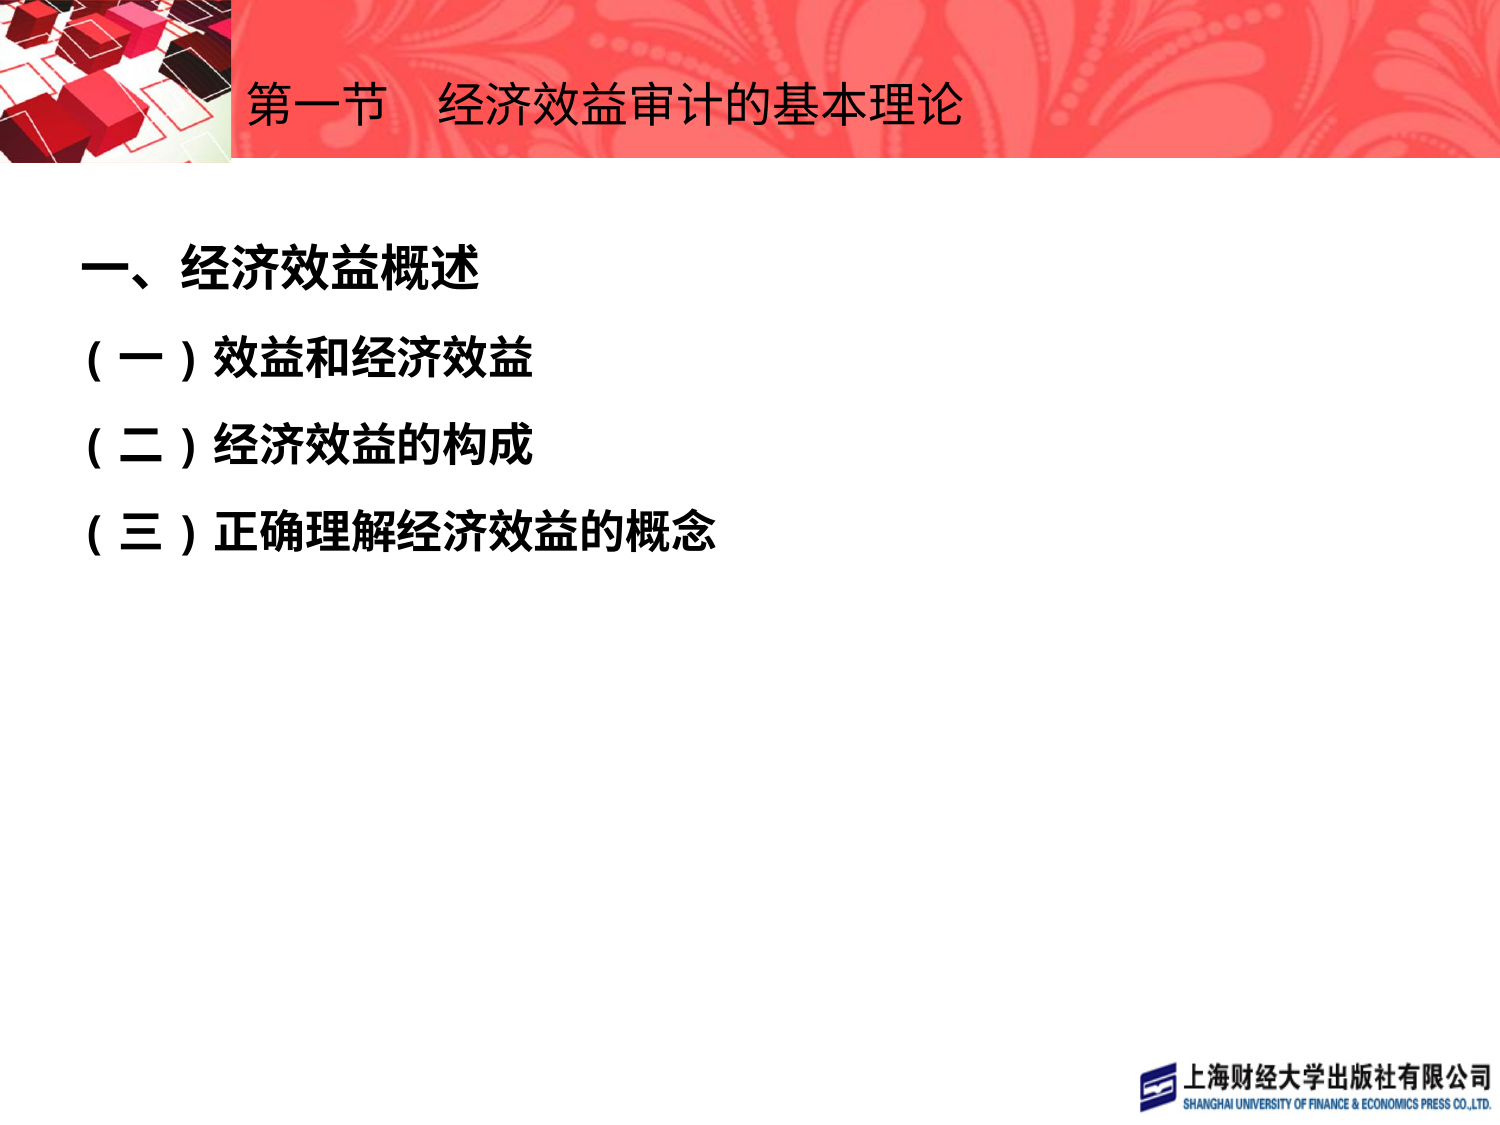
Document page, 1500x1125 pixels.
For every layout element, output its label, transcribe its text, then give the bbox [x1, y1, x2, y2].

list 一、经济效益概述 (一)效益和经济效益 (二)经济效益的构成 (三)正确理解经济效益的概念 [64, 208, 1461, 1047]
picture [1139, 1058, 1495, 1118]
title 第一节 经济效益审计的基本理论 [230, 45, 1461, 161]
